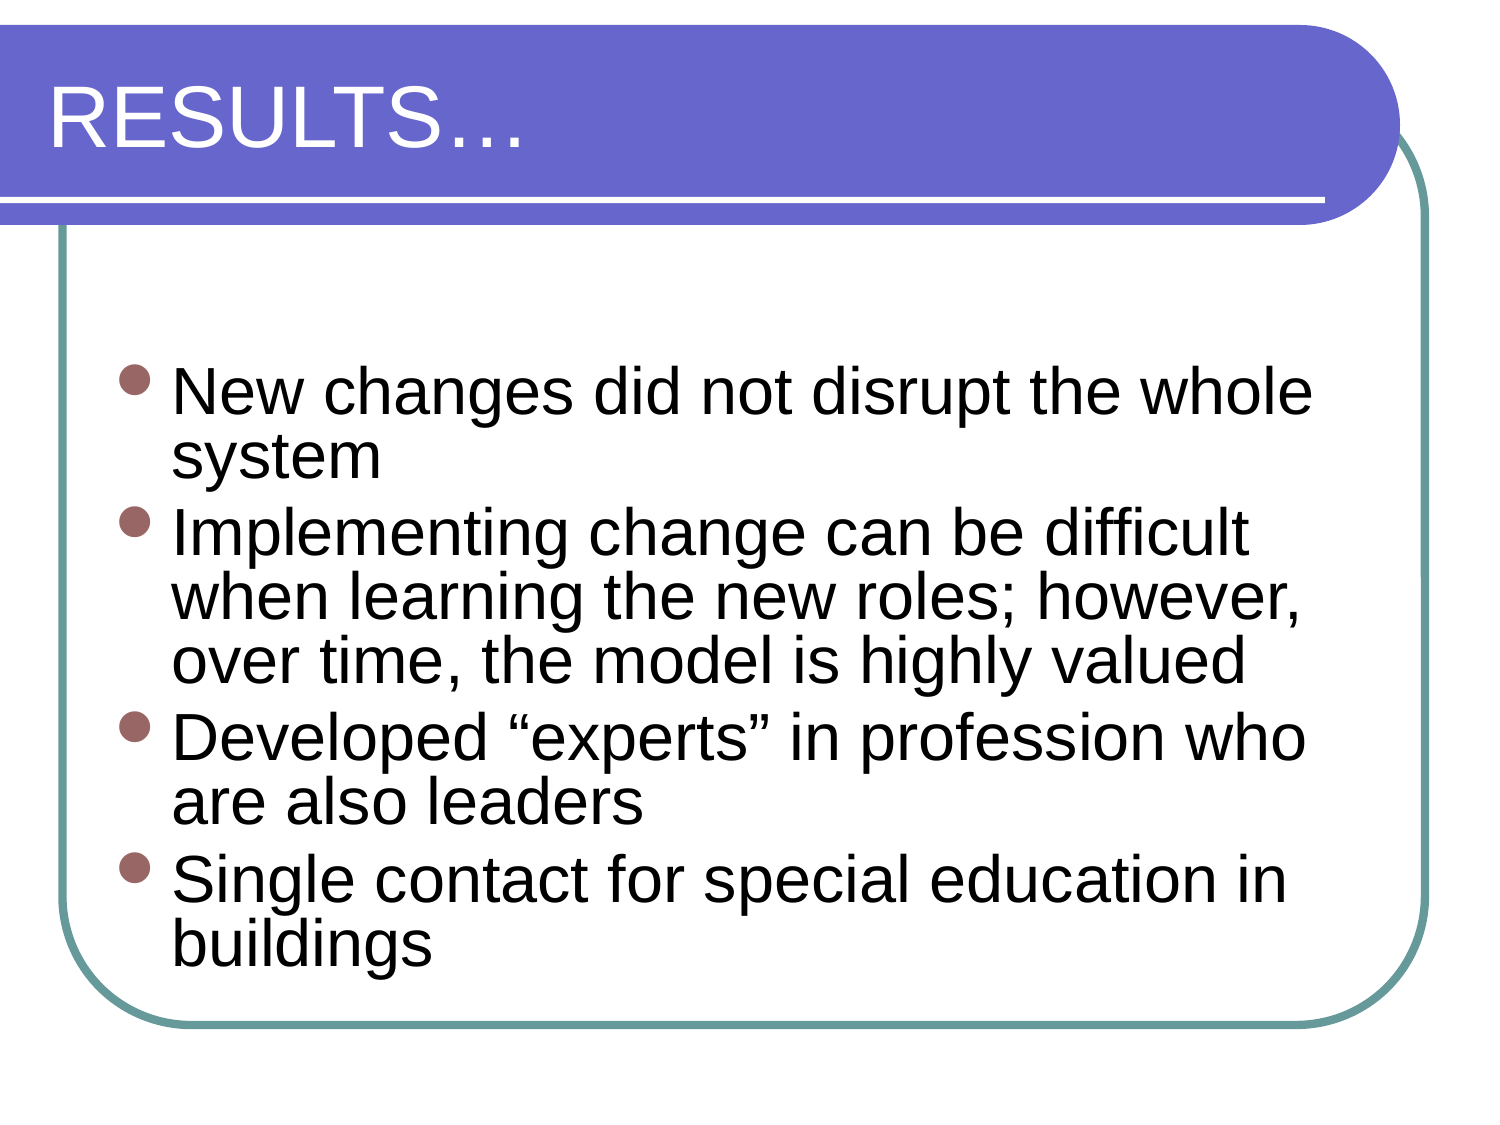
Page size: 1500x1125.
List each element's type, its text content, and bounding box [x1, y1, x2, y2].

list New changes did not disrupt the whole system Implementing change can be difficult when learning the new roles; however, over time, the model is highly valued Developed “experts” in profession who are also leaders Single contact for special education in buildings [99, 262, 1401, 988]
title RESULTS… [31, 37, 1348, 188]
